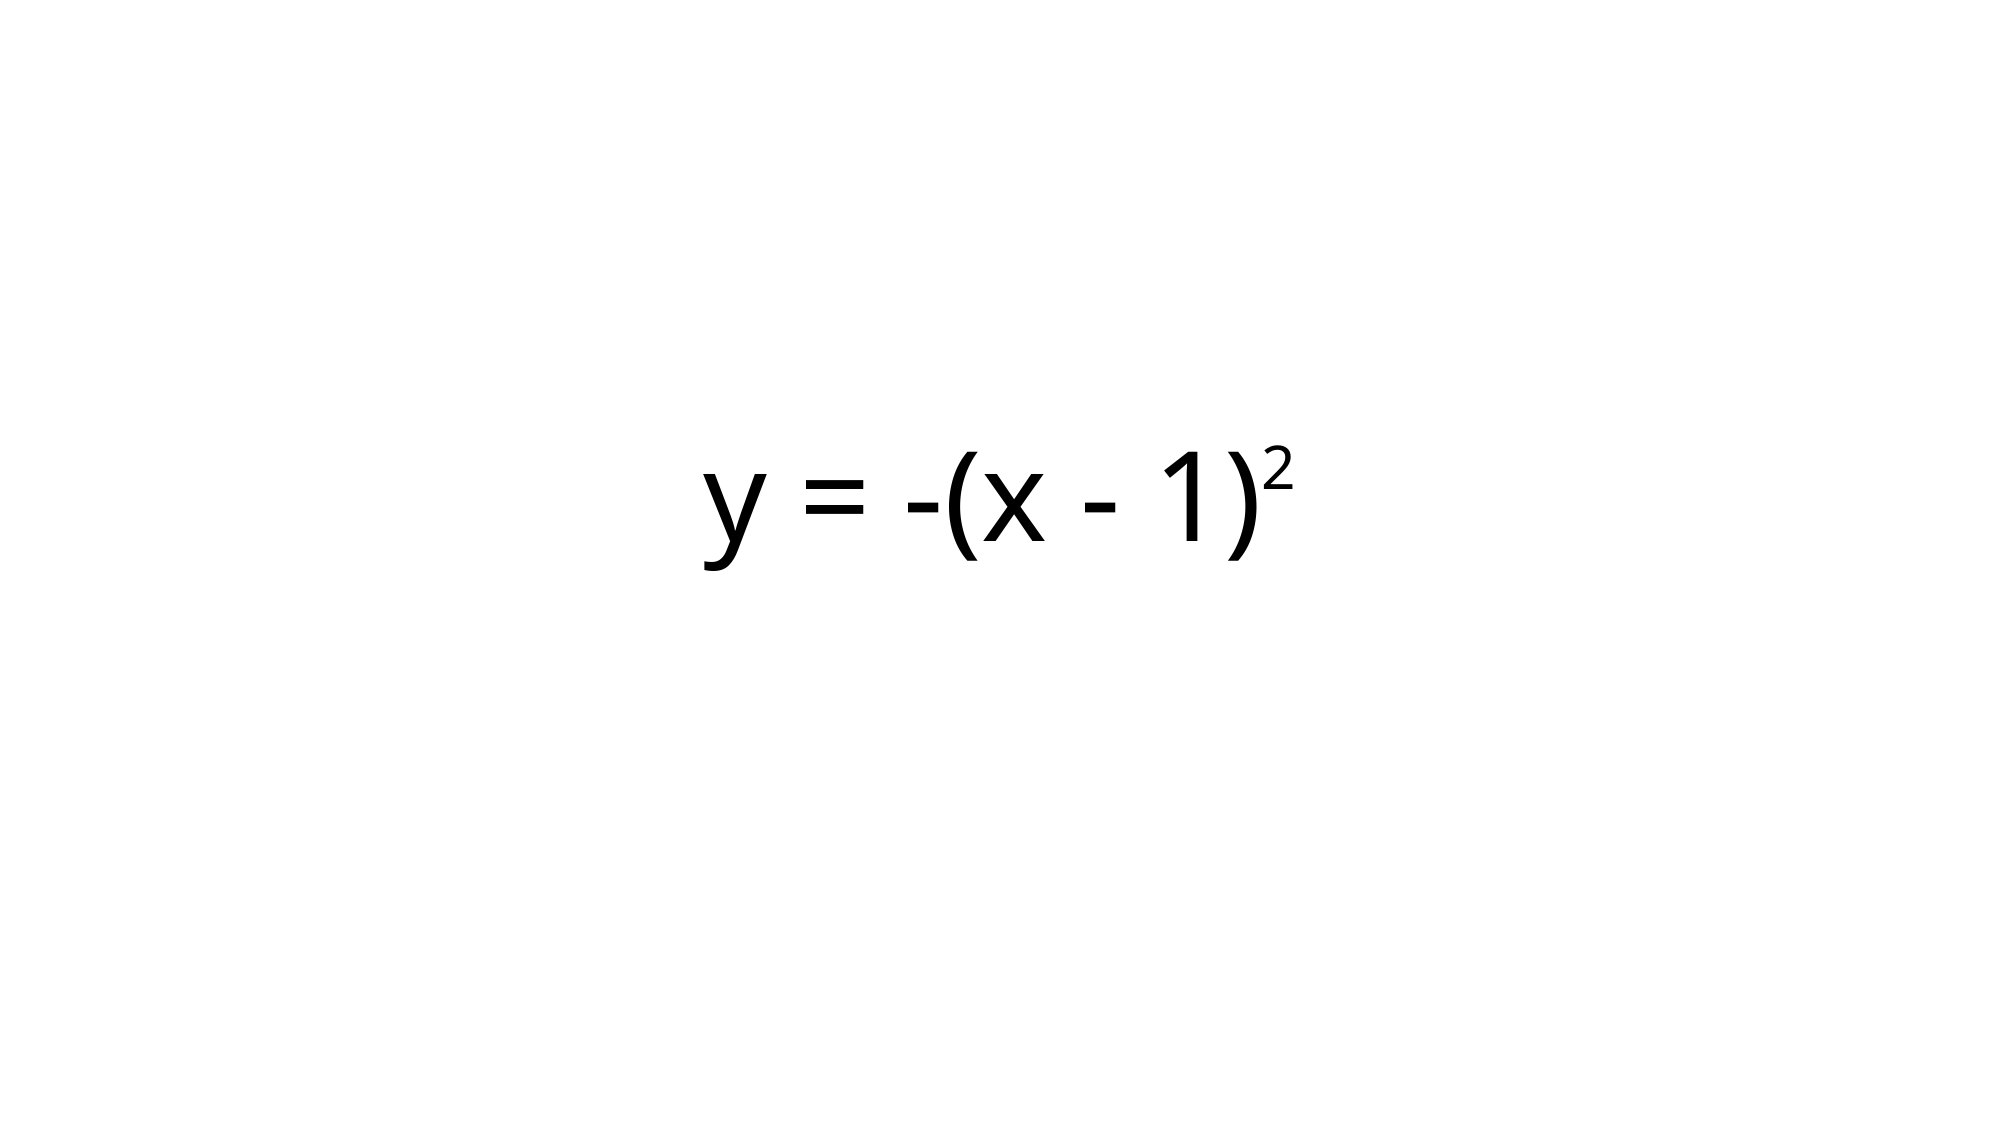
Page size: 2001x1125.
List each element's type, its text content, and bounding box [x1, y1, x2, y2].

title y = -(x - 1)2 [249, 184, 1750, 576]
